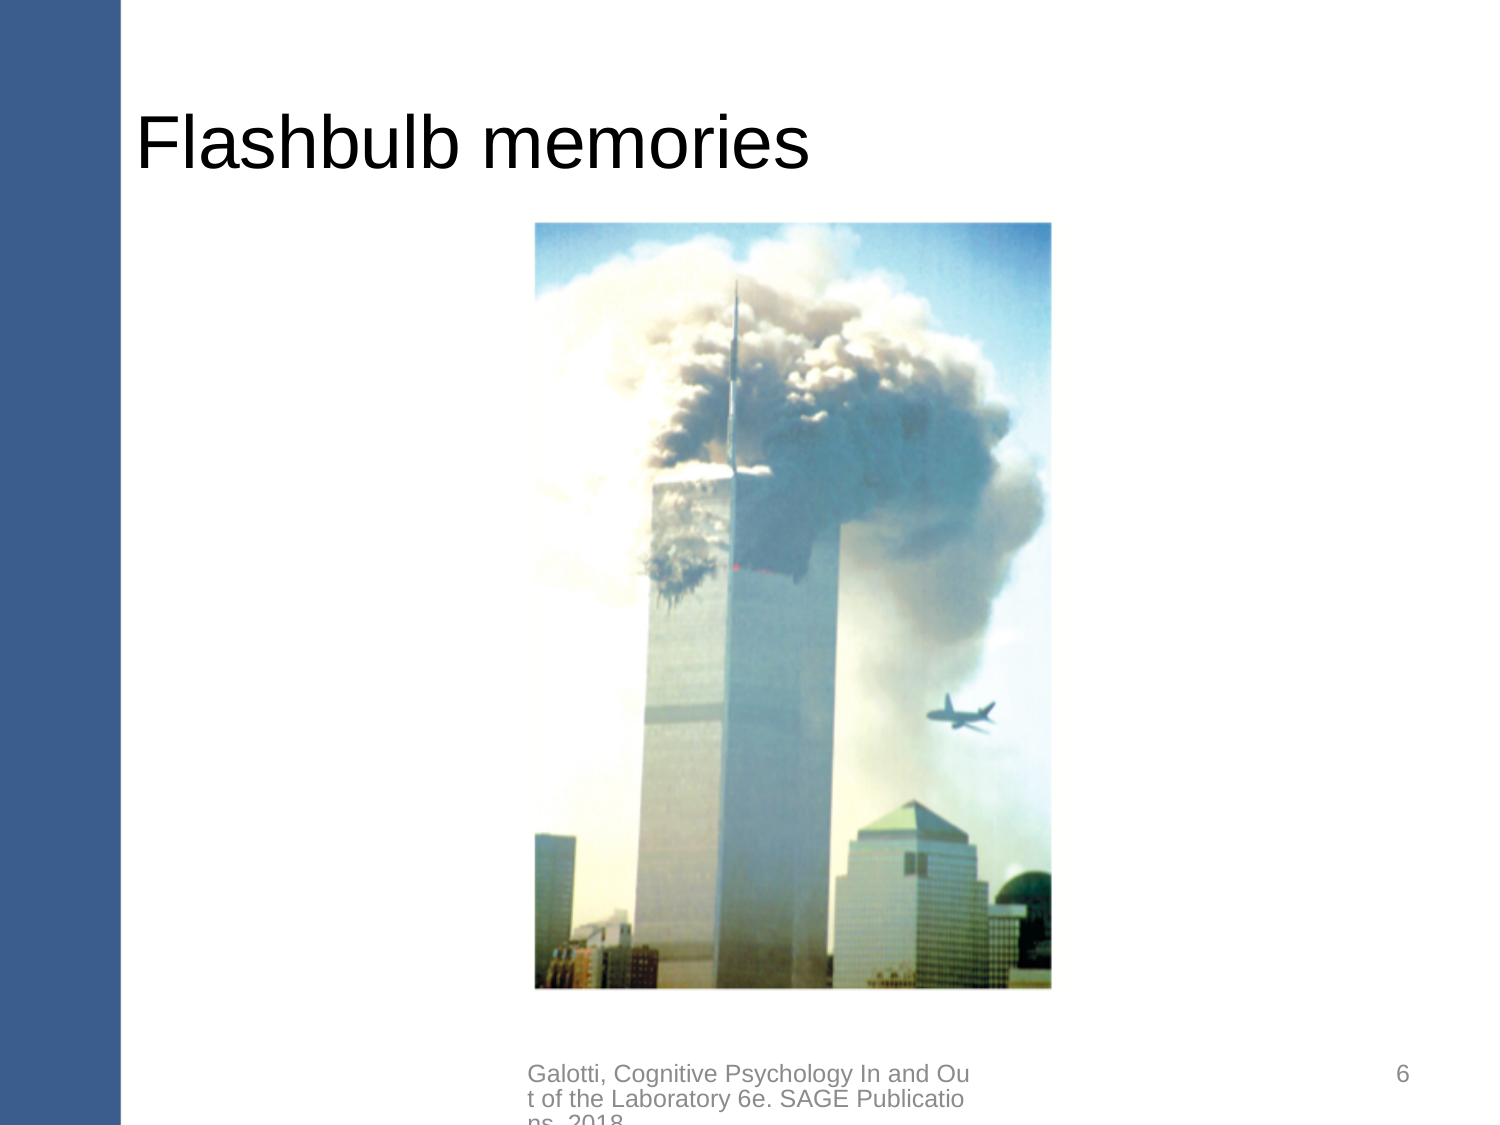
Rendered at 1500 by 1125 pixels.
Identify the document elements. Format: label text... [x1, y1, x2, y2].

footer Galotti, Cognitive Psychology In and Out of the Laboratory 6e. SAGE Publications, 2018. [512, 1042, 988, 1103]
title Flashbulb memories [120, 45, 1471, 233]
picture [0, 0, 1500, 1125]
slide_number 6 [1074, 1042, 1425, 1103]
